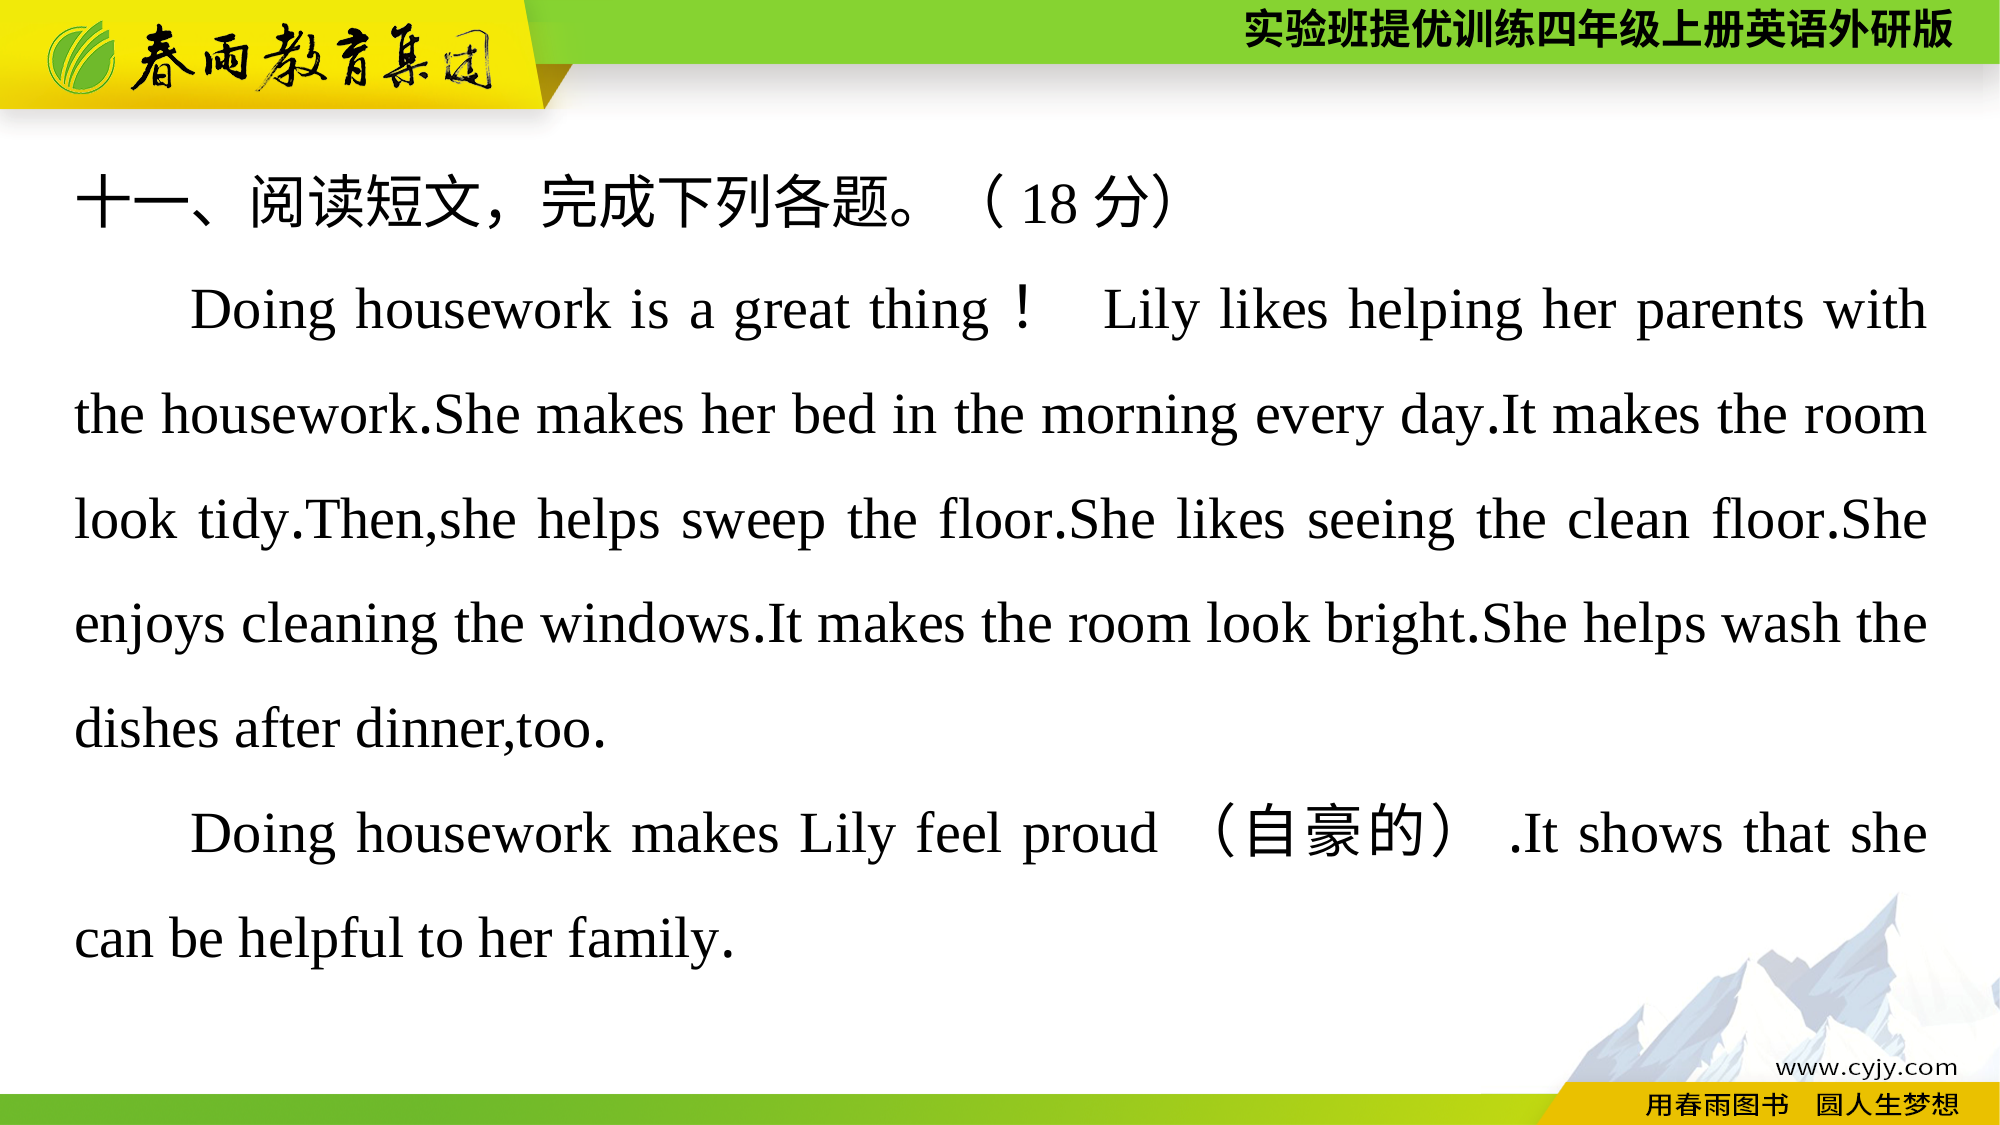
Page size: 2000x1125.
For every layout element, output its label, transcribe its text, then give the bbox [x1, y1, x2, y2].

picture [0, 0, 2000, 1125]
list 十一、阅读短文，完成下列各题。（18分） Doing housework is a great thing！ Lily likes helping her parents with the housework.She makes her bed in the morning every day.It makes the room look tidy.Then,she helps sweep the floor.She likes seeing the clean floor.She enjoys cleaning the windows.It makes the room look bright.She helps wash the dishes after dinner,too. Doing housework makes Lily feel proud（自豪的）.It shows that she can be helpful to her family. [59, 122, 1944, 986]
